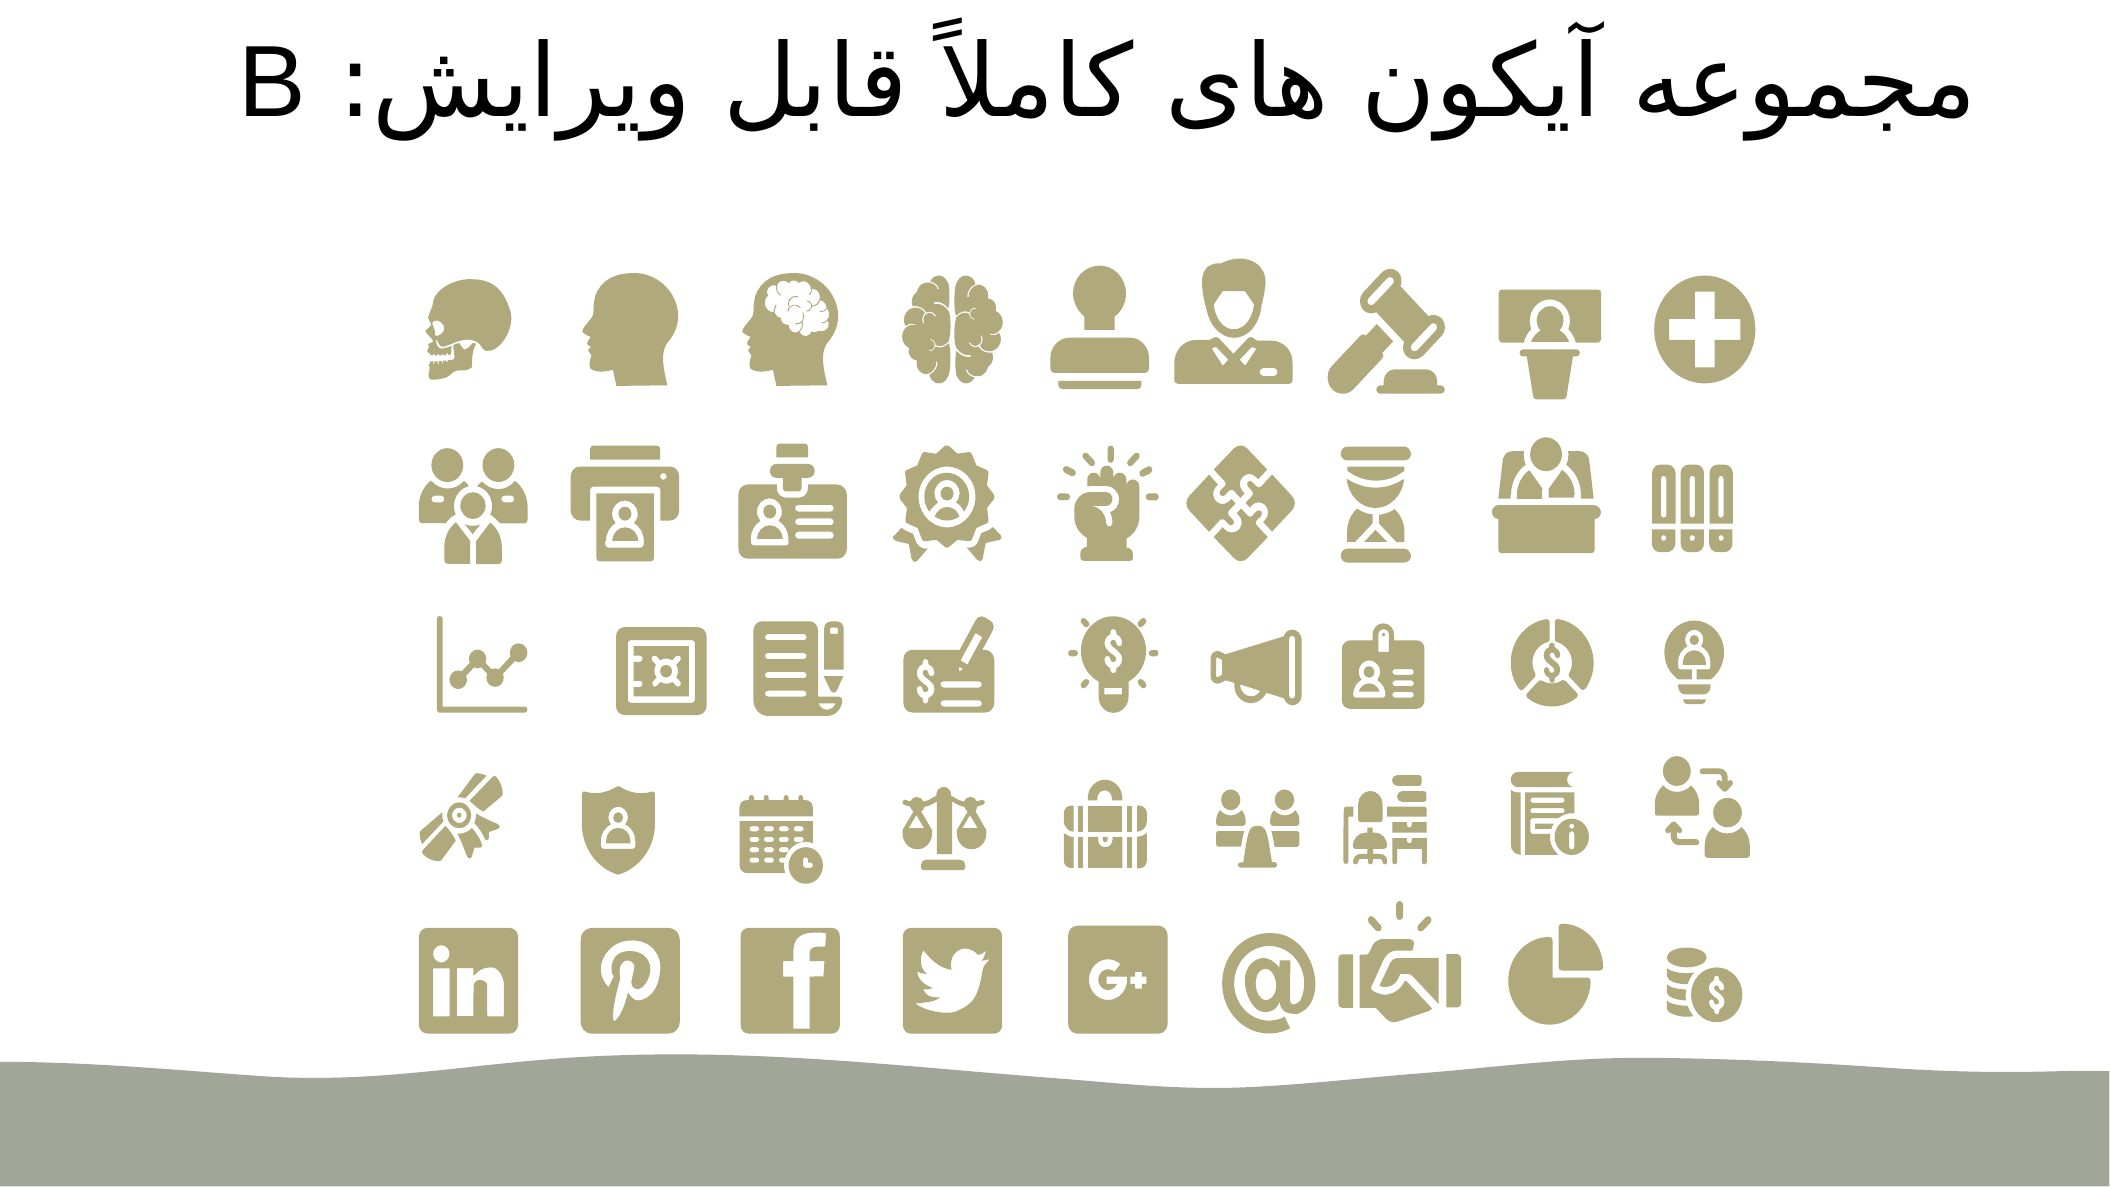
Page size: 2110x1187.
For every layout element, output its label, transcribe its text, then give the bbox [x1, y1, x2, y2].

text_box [1340, 446, 1411, 563]
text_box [1343, 775, 1427, 865]
text_box [740, 927, 840, 1034]
list مجموعه آیکون های کاملاً قابل ویرایش: B [107, 21, 2110, 147]
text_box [570, 445, 680, 562]
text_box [1491, 437, 1602, 554]
text_box [903, 616, 995, 713]
text_box [902, 927, 1003, 1034]
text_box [1327, 268, 1446, 394]
text_box [1210, 629, 1302, 706]
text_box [1050, 265, 1150, 390]
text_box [418, 448, 528, 565]
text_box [892, 445, 1002, 562]
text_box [1068, 616, 1159, 713]
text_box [1338, 900, 1462, 1023]
text_box [1222, 933, 1316, 1034]
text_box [581, 786, 655, 875]
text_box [1174, 258, 1294, 384]
text_box [1654, 275, 1756, 384]
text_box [739, 794, 824, 884]
text_box [418, 927, 519, 1034]
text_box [1664, 620, 1725, 705]
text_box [1063, 779, 1147, 869]
text_box [425, 279, 512, 380]
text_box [436, 615, 528, 713]
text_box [1341, 623, 1425, 709]
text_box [1185, 445, 1296, 562]
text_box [419, 773, 503, 862]
text_box [580, 927, 680, 1034]
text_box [738, 443, 847, 559]
text_box [742, 273, 839, 386]
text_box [1508, 923, 1604, 1025]
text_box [1654, 756, 1750, 858]
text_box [1510, 771, 1589, 856]
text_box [1056, 445, 1159, 562]
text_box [753, 621, 844, 716]
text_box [582, 273, 679, 386]
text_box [615, 627, 707, 716]
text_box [902, 786, 987, 871]
text_box [1068, 925, 1168, 1034]
text_box [902, 275, 951, 384]
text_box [1216, 789, 1300, 868]
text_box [1651, 464, 1733, 553]
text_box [1498, 289, 1602, 400]
text_box [954, 275, 1003, 384]
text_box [1666, 947, 1743, 1023]
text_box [1510, 619, 1594, 707]
